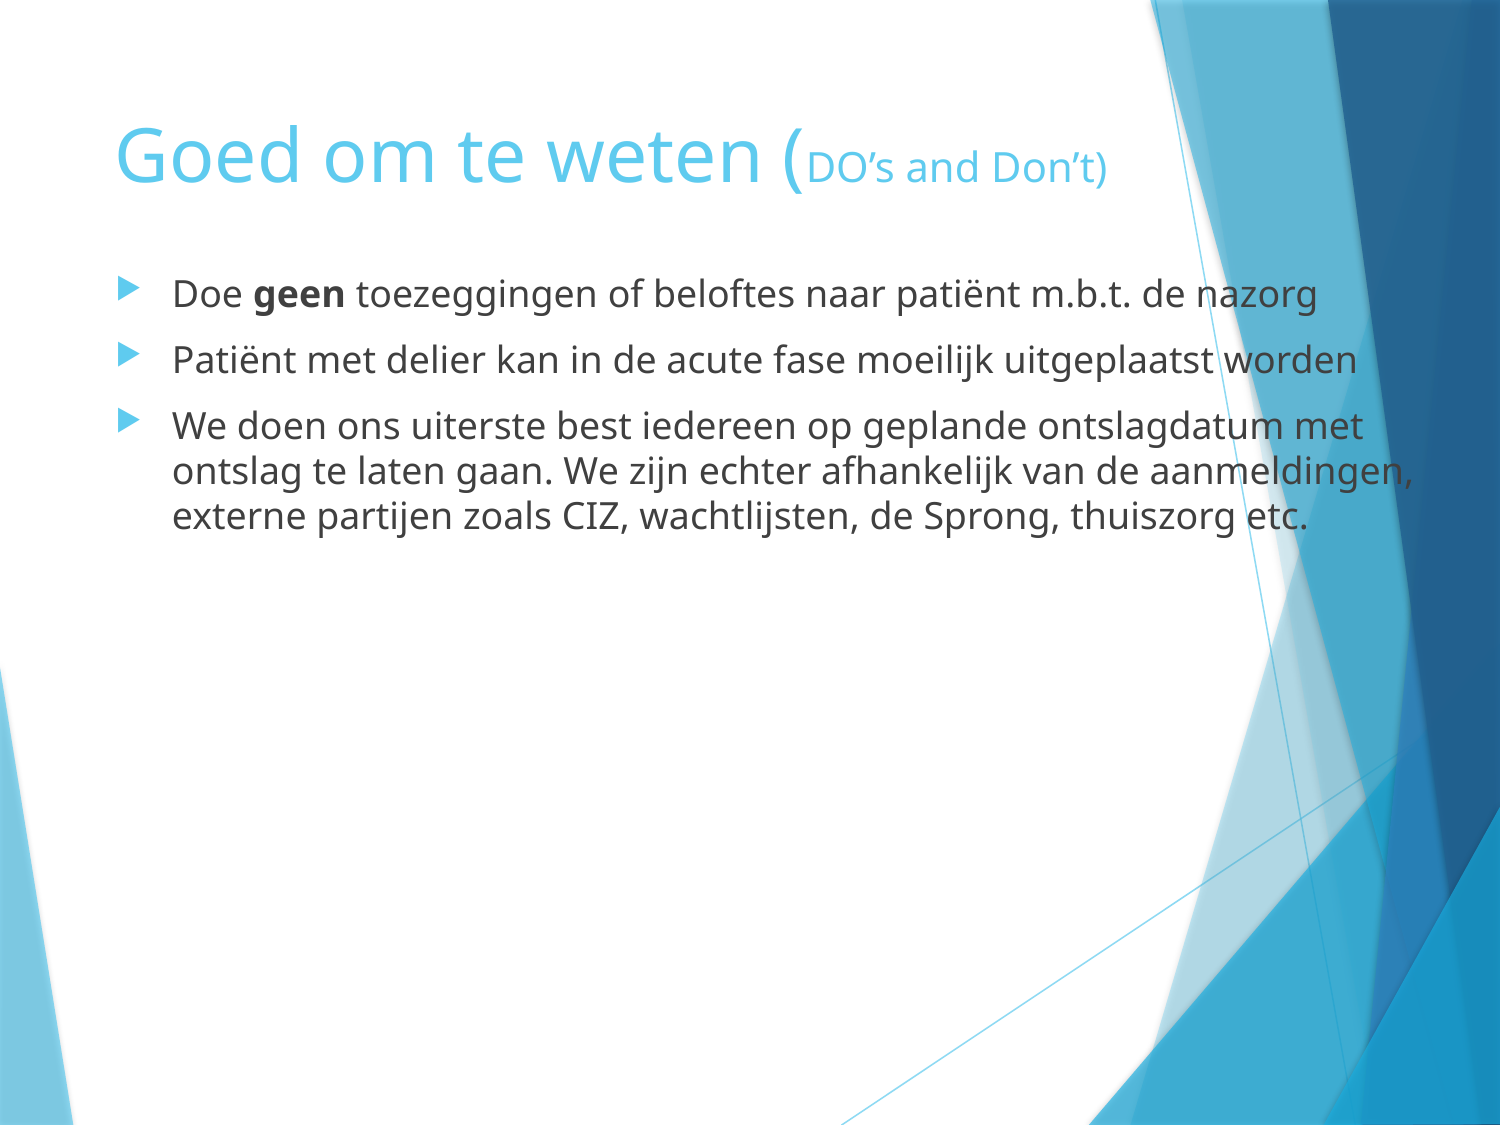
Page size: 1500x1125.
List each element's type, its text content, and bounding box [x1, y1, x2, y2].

list Doe geen toezeggingen of beloftes naar patiënt m.b.t. de nazorg Patiënt met delier kan in de acute fase moeilijk uitgeplaatst worden We doen ons uiterste best iedereen op geplande ontslagdatum met ontslag te laten gaan. We zijn echter afhankelijk van de aanmeldingen, externe partijen zoals CIZ, wachtlijsten, de Sprong, thuiszorg etc. [100, 262, 1438, 1125]
title Goed om te weten (DO’s and Don’t) [99, 99, 1142, 317]
